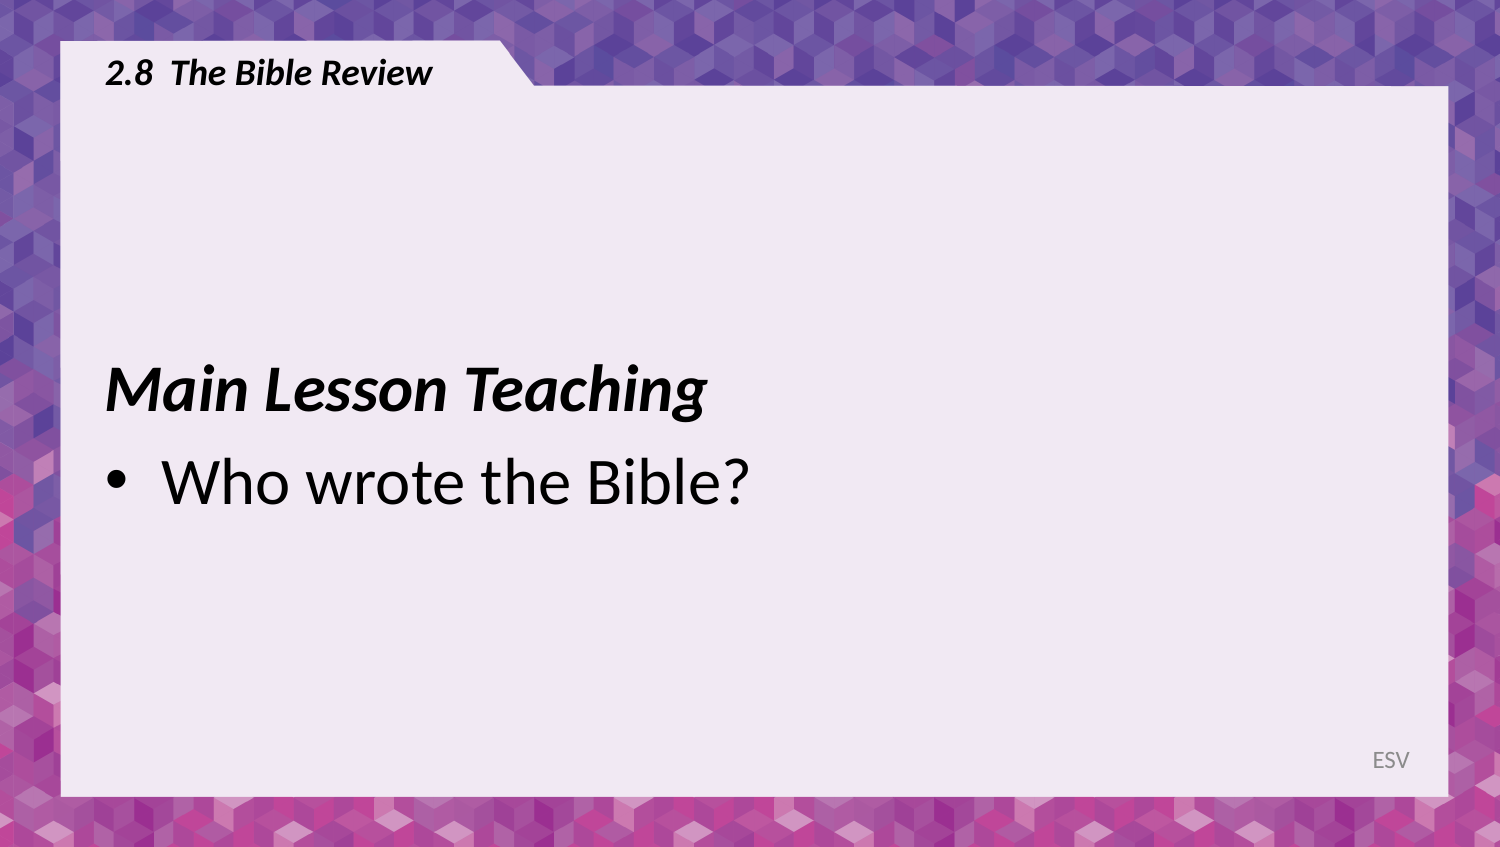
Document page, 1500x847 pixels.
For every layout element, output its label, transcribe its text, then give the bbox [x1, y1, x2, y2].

title 2.8 The Bible Review [89, 33, 1420, 108]
picture [0, 0, 1500, 847]
footer ESV [950, 736, 1425, 782]
list Main Lesson Teaching Who wrote the Bible? [89, 141, 1403, 722]
